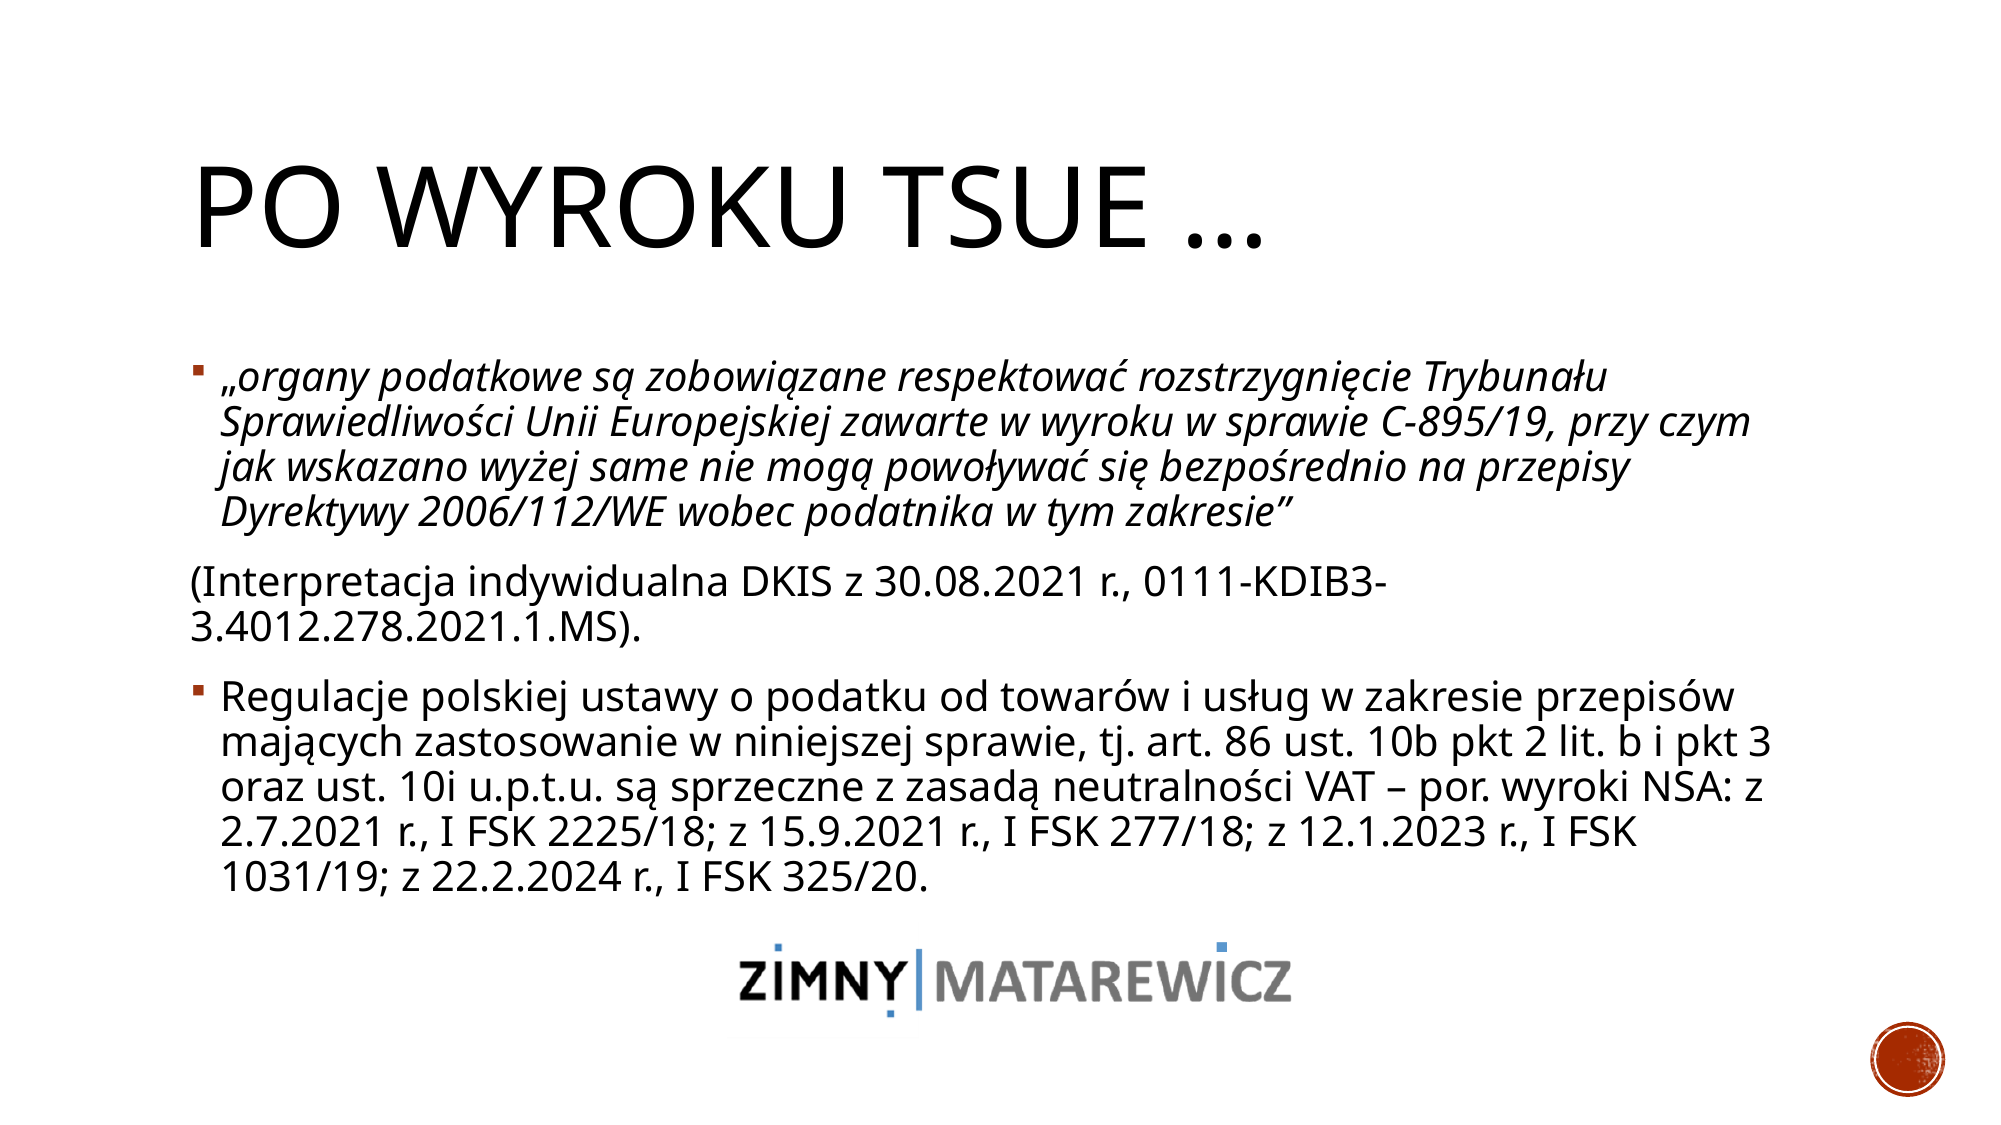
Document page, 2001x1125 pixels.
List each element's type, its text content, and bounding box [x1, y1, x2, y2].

title Po wyroku TSUE … [175, 79, 1826, 344]
picture [727, 922, 1330, 1056]
list „organy podatkowe są zobowiązane respektować rozstrzygnięcie Trybunału Sprawiedliwości Unii Europejskiej zawarte w wyroku w sprawie C-895/19, przy czym jak wskazano wyżej same nie mogą powoływać się bezpośrednio na przepisy Dyrektywy 2006/112/WE wobec podatnika w tym zakresie” (Interpretacja indywidualna DKIS z 30.08.2021 r., 0111-KDIB3-3.4012.278.2021.1.MS). Regulacje polskiej ustawy o podatku od towarów i usług w zakresie przepisów mających zastosowanie w niniejszej sprawie, tj. art. 86 ust. 10b pkt 2 lit. b i pkt 3 oraz ust. 10i u.p.t.u. są sprzeczne z zasadą neutralności VAT – por. wyroki NSA: z 2.7.2021 r., I FSK 2225/18; z 15.9.2021 r., I FSK 277/18; z 12.1.2023 r., I FSK 1031/19; z 22.2.2024 r., I FSK 325/20. [175, 348, 1826, 1013]
